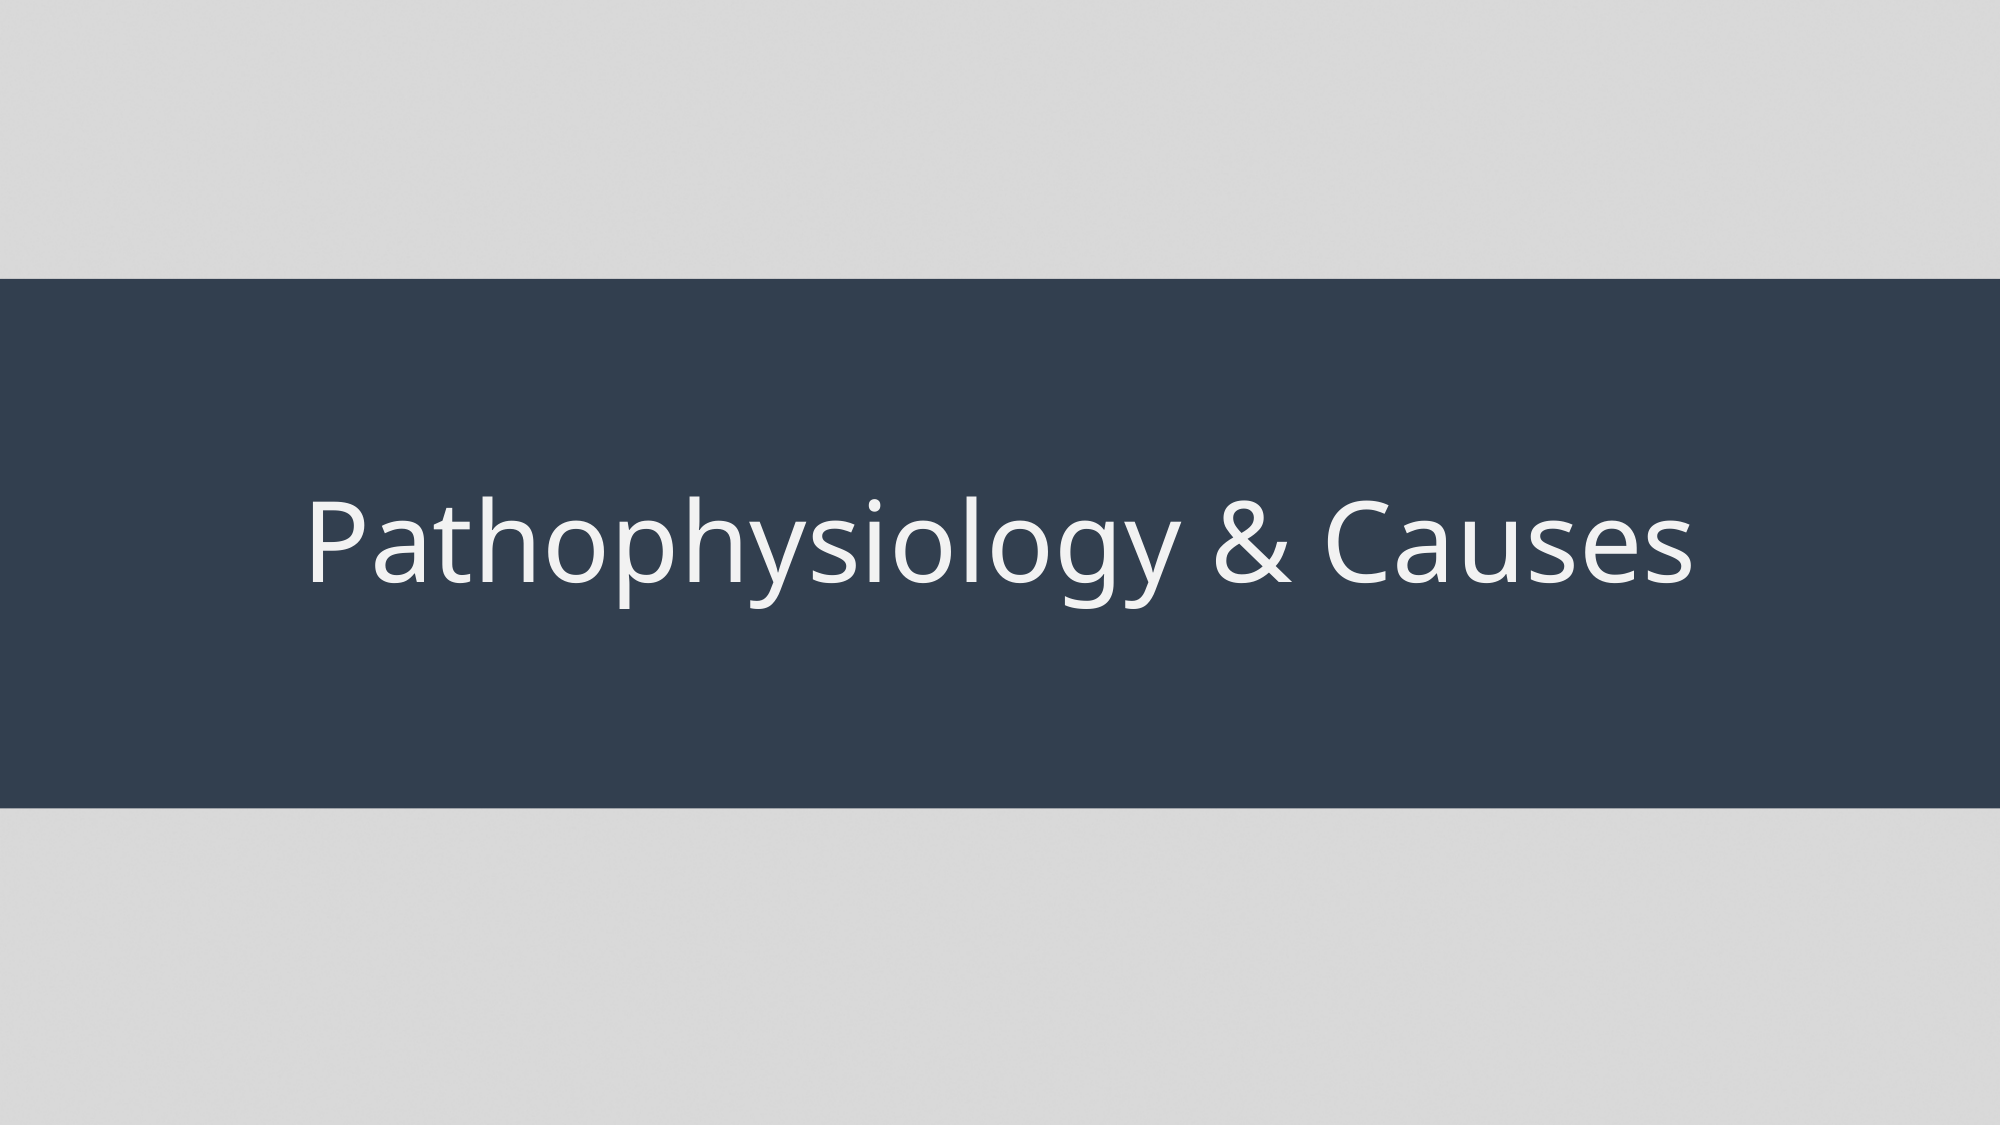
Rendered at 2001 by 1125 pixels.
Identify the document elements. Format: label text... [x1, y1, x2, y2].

title Pathophysiology & Causes [137, 368, 1863, 615]
picture [0, 809, 2000, 1125]
picture [0, 0, 2000, 278]
